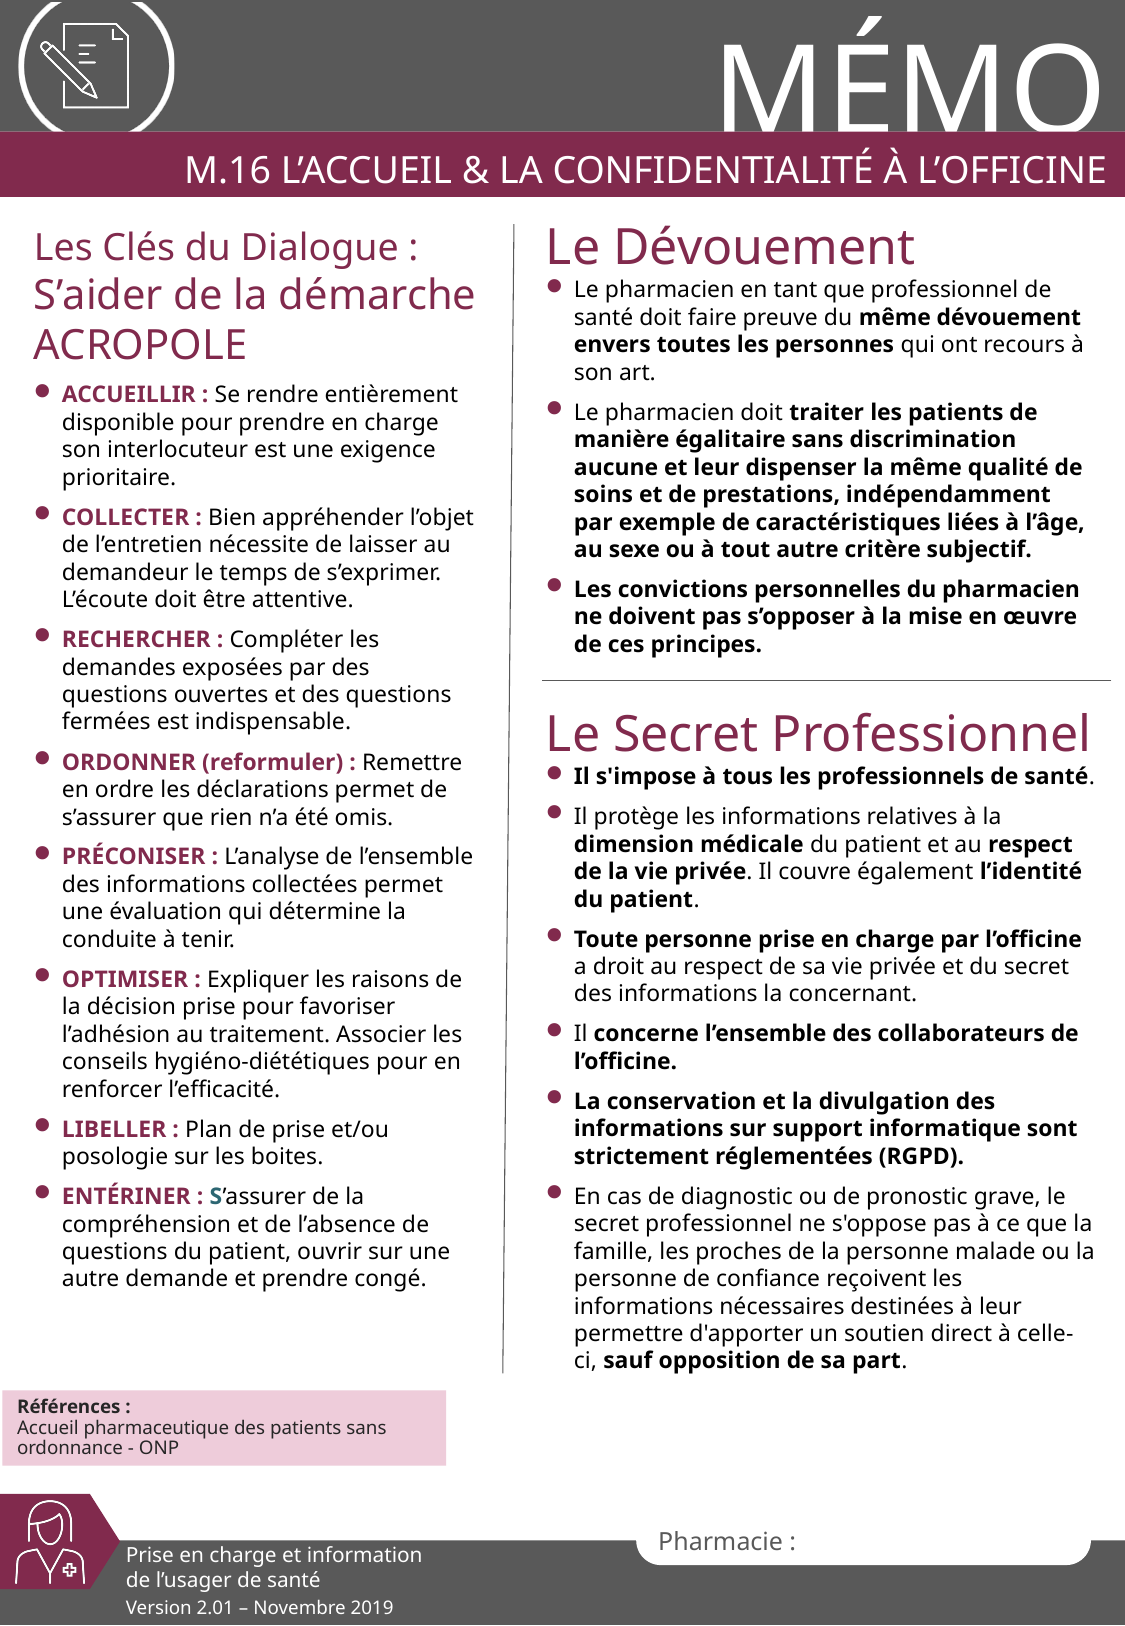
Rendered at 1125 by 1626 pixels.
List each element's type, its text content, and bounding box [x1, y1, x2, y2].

text_box Références : Accueil pharmaceutique des patients sans ordonnance - ONP [2, 1390, 447, 1466]
title M.16 L’accueil & la Confidentialité à l’Officine [33, 142, 1123, 199]
picture [18, 2, 175, 131]
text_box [502, 224, 514, 1374]
text_box Les Clés du Dialogue : S’aider de la démarche ACROPOLE ACCUEILLIR : Se rendre entièrement disponible pour prendre en charge son interlocuteur est une exigence prioritaire. COLLECTER : Bien appréhender l’objet de l’entretien nécessite de laisser au demandeur le temps de s’exprimer. L’écoute doit être attentive. RECHERCHER : Compléter les demandes exposées par des questions ouvertes et des questions fermées est indispensable. ORDONNER (reformuler) : Remettre en ordre les déclarations permet de s’assurer que rien n’a été omis. PRÉCONISER : L’analyse de l’ensemble des informations collectées permet une évaluation qui détermine la conduite à tenir. OPTIMISER : Expliquer les raisons de la décision prise pour favoriser l’adhésion au traitement. Associer les conseils hygiéno-diététiques pour en renforcer l’efficacité. LIBELLER : Plan de prise et/ou posologie sur les boites. ENTÉRINER : S’assurer de la compréhension et de l’absence de questions du patient, ouvrir sur une autre demande et prendre congé. [19, 215, 496, 1299]
text_box Le Dévouement Le pharmacien en tant que professionnel de santé doit faire preuve du même dévouement envers toutes les personnes qui ont recours à son art. Le pharmacien doit traiter les patients de manière égalitaire sans discrimination aucune et leur dispenser la même qualité de soins et de prestations, indépendamment par exemple de caractéristiques liées à l’âge, au sexe ou à tout autre critère subjectif. Les convictions personnelles du pharmacien ne doivent pas s’opposer à la mise en œuvre de ces principes. [531, 207, 1101, 665]
picture [0, 1492, 100, 1592]
text_box Le Secret Professionnel Il s'impose à tous les professionnels de santé. Il protège les informations relatives à la dimension médicale du patient et au respect de la vie privée. Il couvre également l’identité du patient. Toute personne prise en charge par l’officine a droit au respect de sa vie privée et du secret des informations la concernant. Il concerne l’ensemble des collaborateurs de l’officine. La conservation et la divulgation des informations sur support informatique sont strictement réglementées (RGPD). En cas de diagnostic ou de pronostic grave, le secret professionnel ne s'oppose pas à ce que la famille, les proches de la personne malade ou la personne de confiance reçoivent les informations nécessaires destinées à leur permettre d'apporter un soutien direct à celle-ci, sauf opposition de sa part. [531, 694, 1112, 1421]
